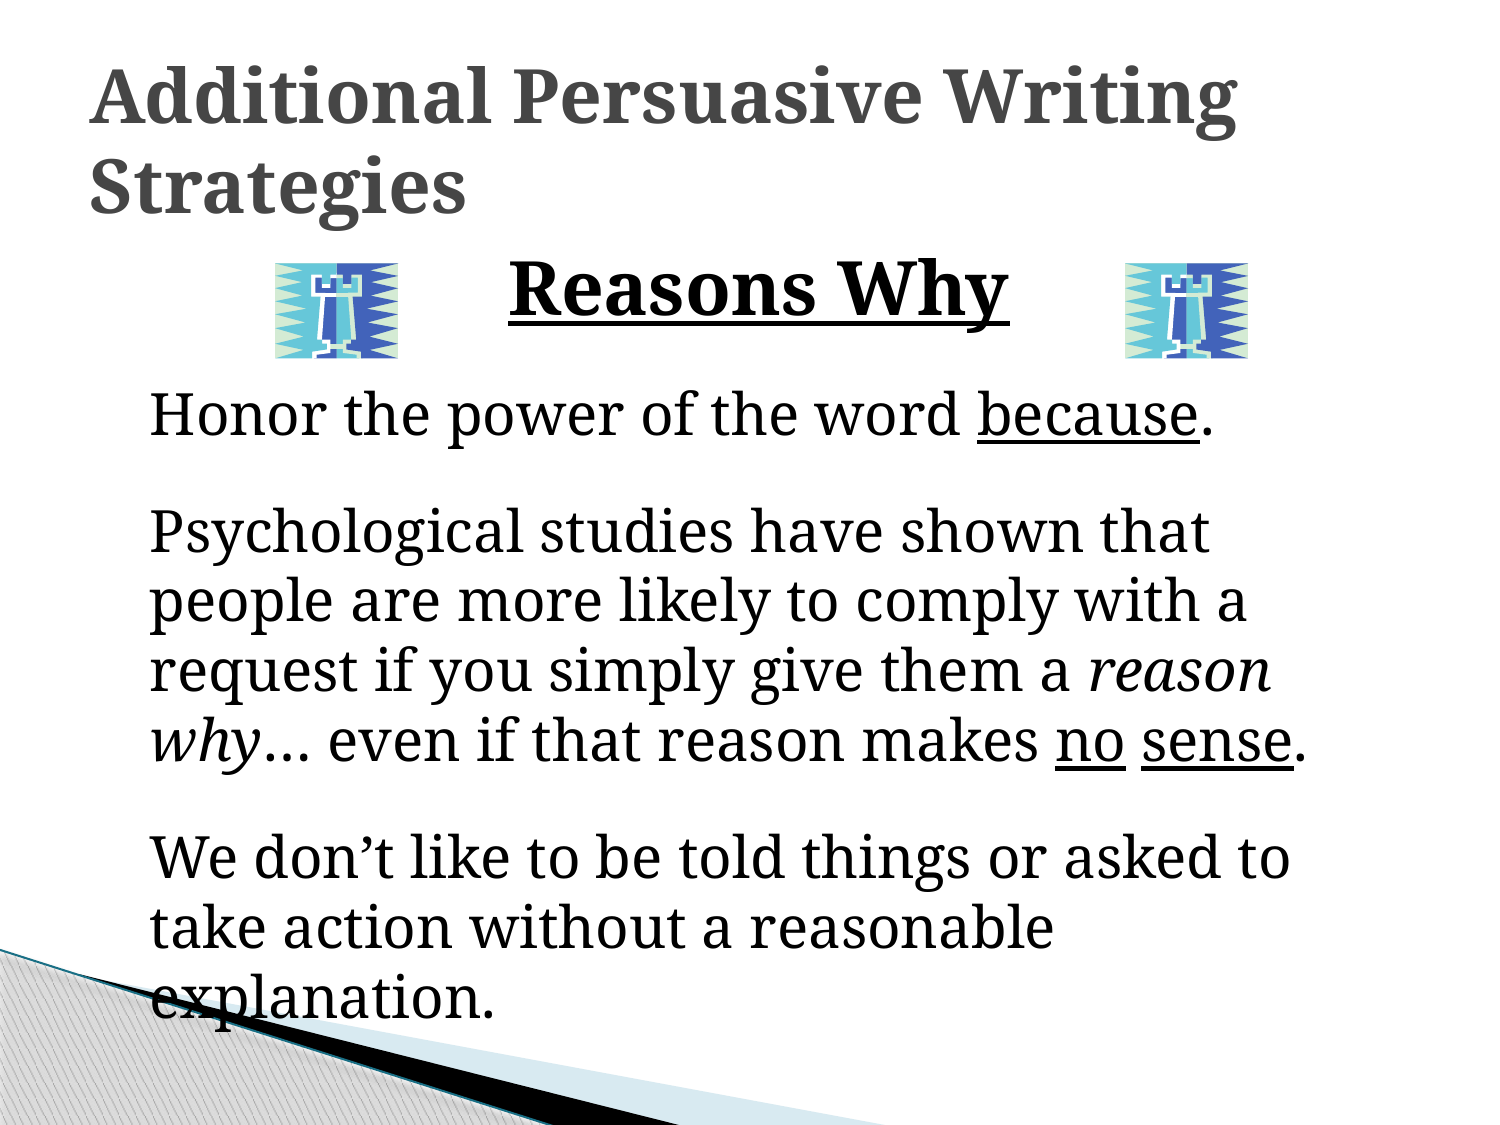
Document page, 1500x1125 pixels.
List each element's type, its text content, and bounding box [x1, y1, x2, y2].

list Reasons Why Honor the power of the word because. Psychological studies have shown that people are more likely to comply with a request if you simply give them a reason why… even if that reason makes no sense. We don’t like to be told things or asked to take action without a reasonable explanation. [75, 233, 1425, 1075]
picture [1124, 261, 1251, 361]
picture [274, 261, 401, 361]
title Additional Persuasive Writing Strategies [75, 45, 1425, 233]
